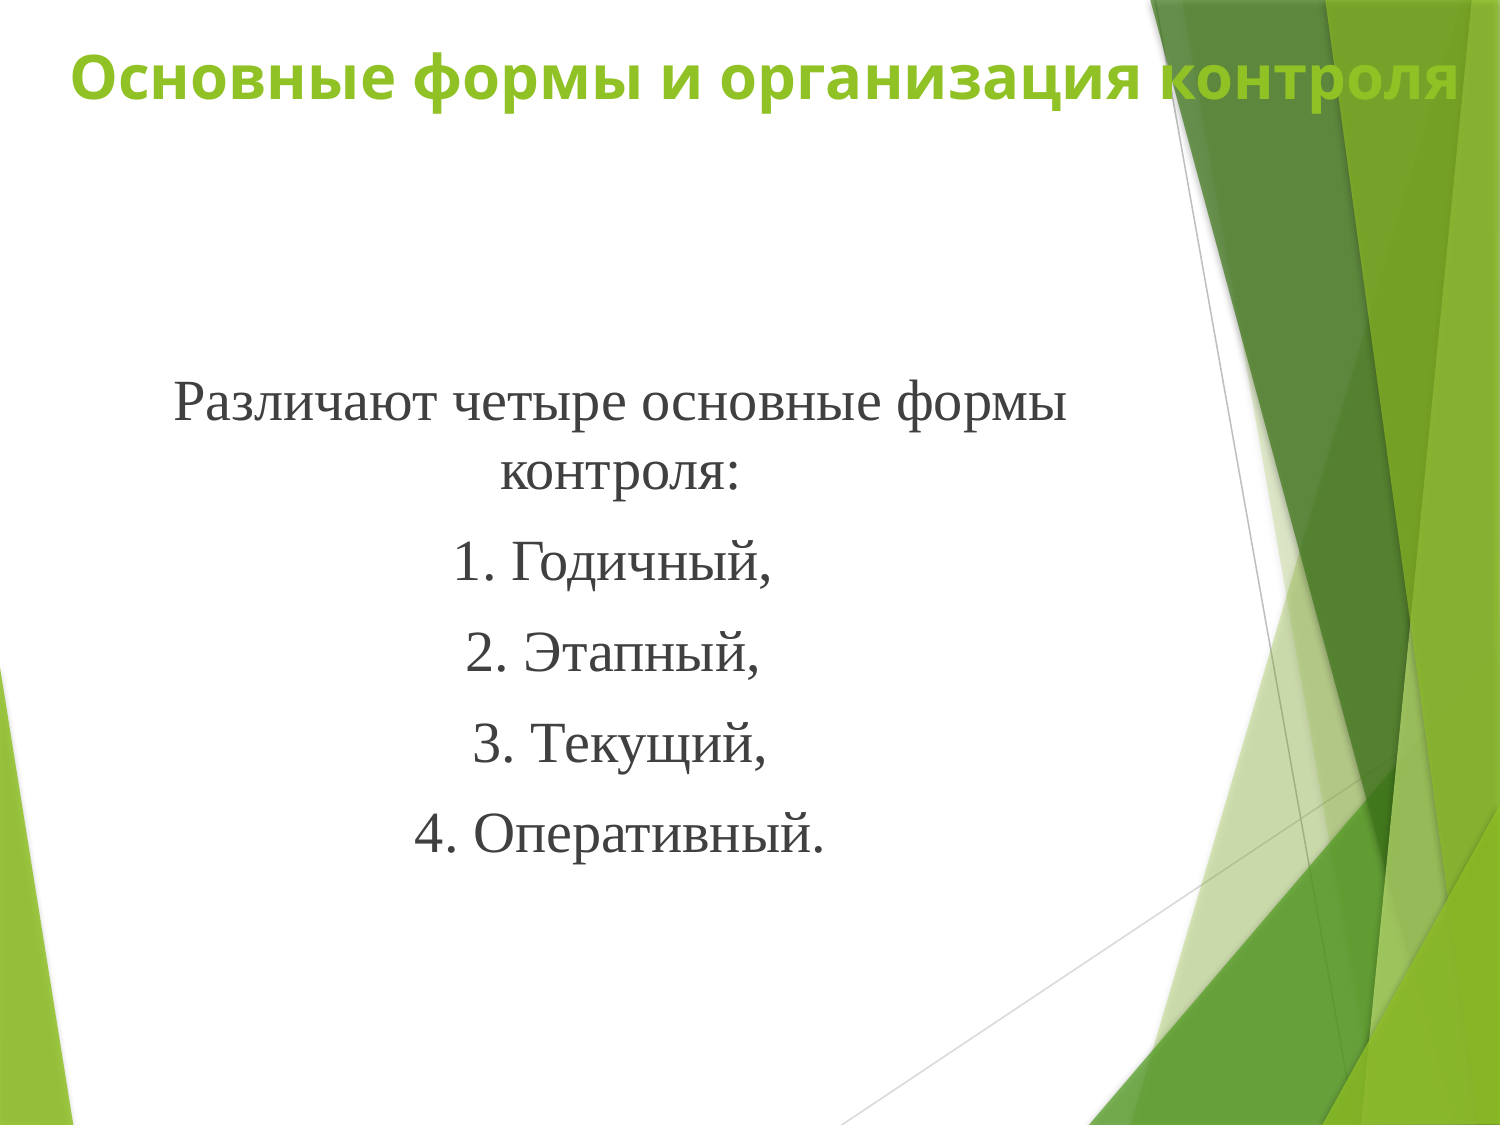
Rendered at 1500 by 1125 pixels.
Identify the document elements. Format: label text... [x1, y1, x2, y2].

title Основные формы и организация контроля [53, 30, 1479, 169]
list Различают четыре основные формы контроля: 1. Годичный, 2. Этапный, 3. Текущий, 4. Оперативный. [99, 354, 1142, 992]
